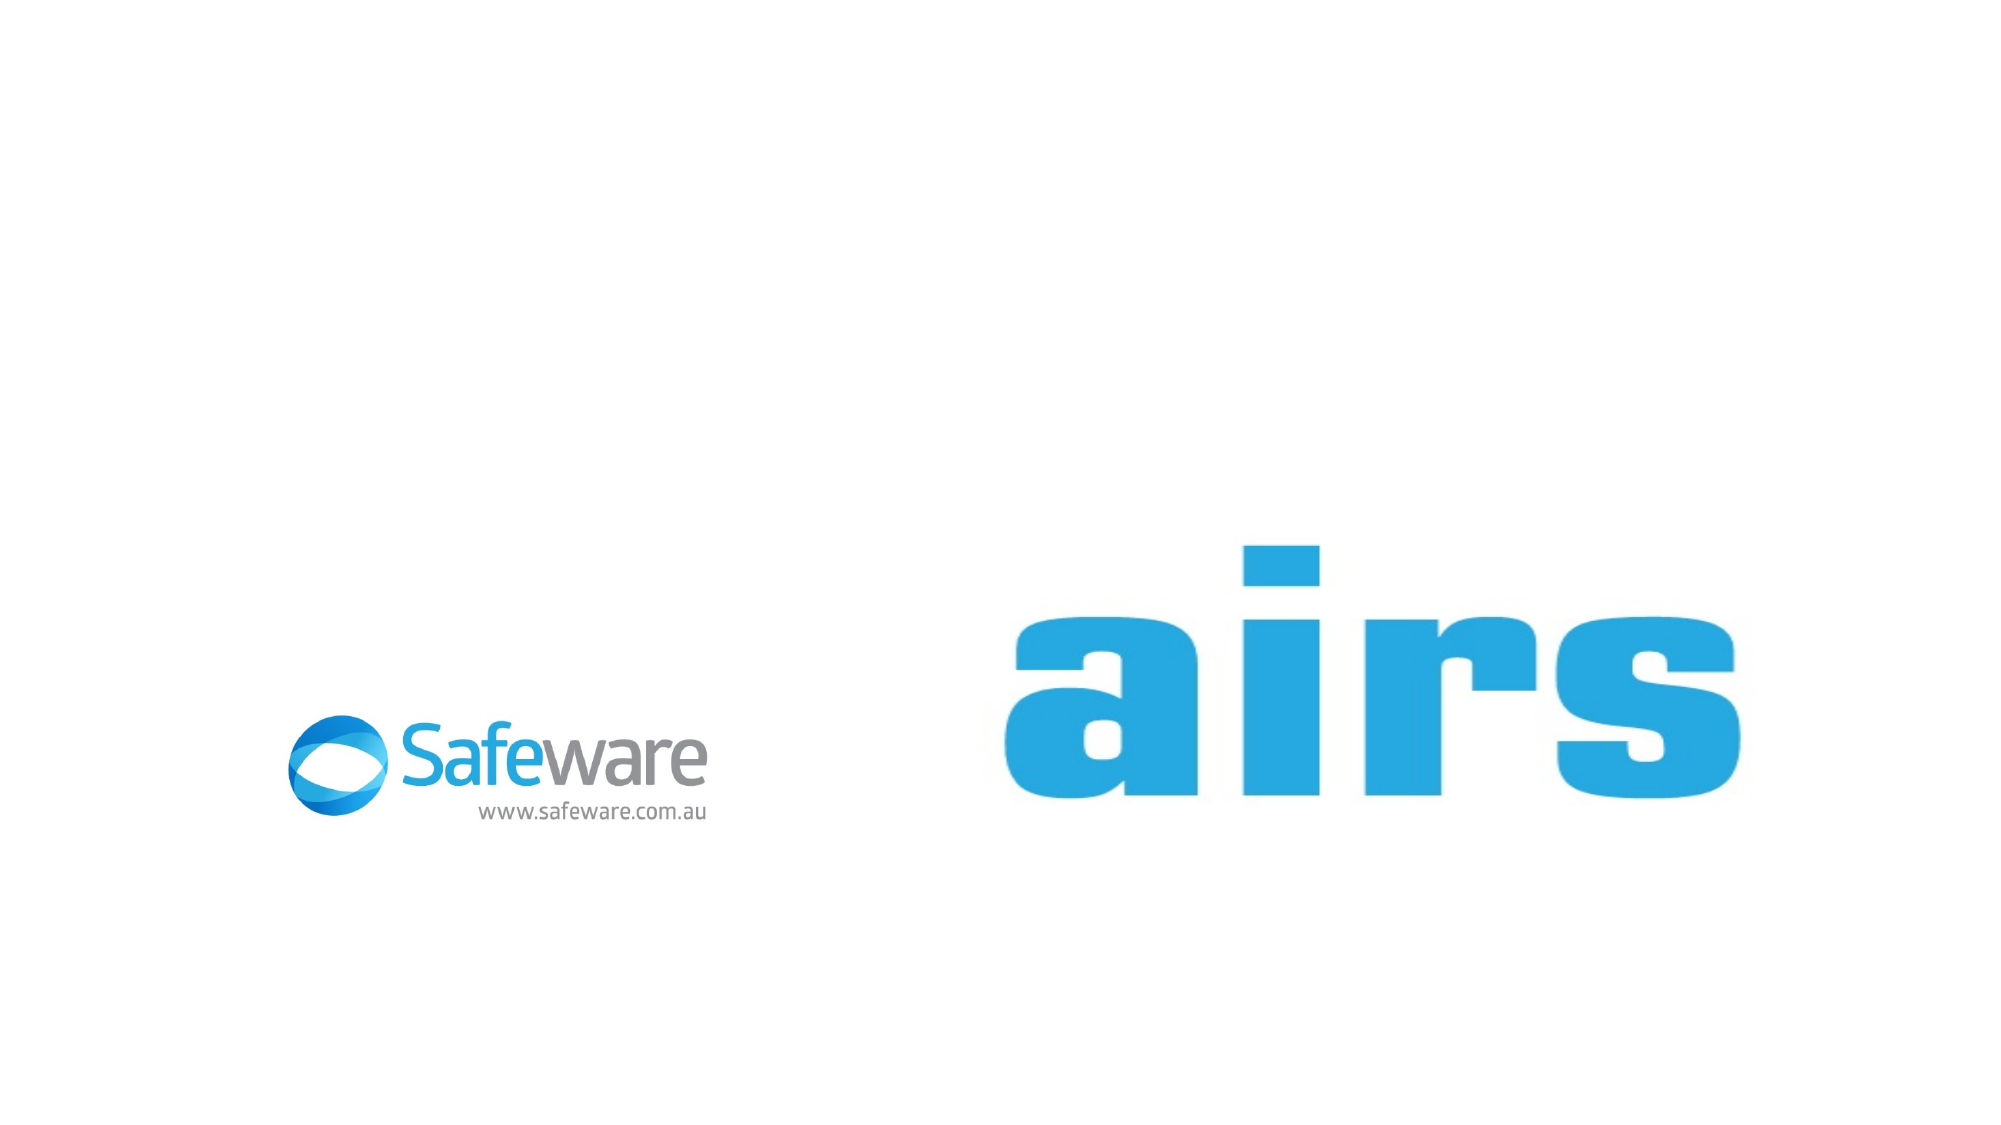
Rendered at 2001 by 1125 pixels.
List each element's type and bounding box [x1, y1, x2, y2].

list [159, 472, 839, 1039]
picture [918, 515, 1832, 846]
